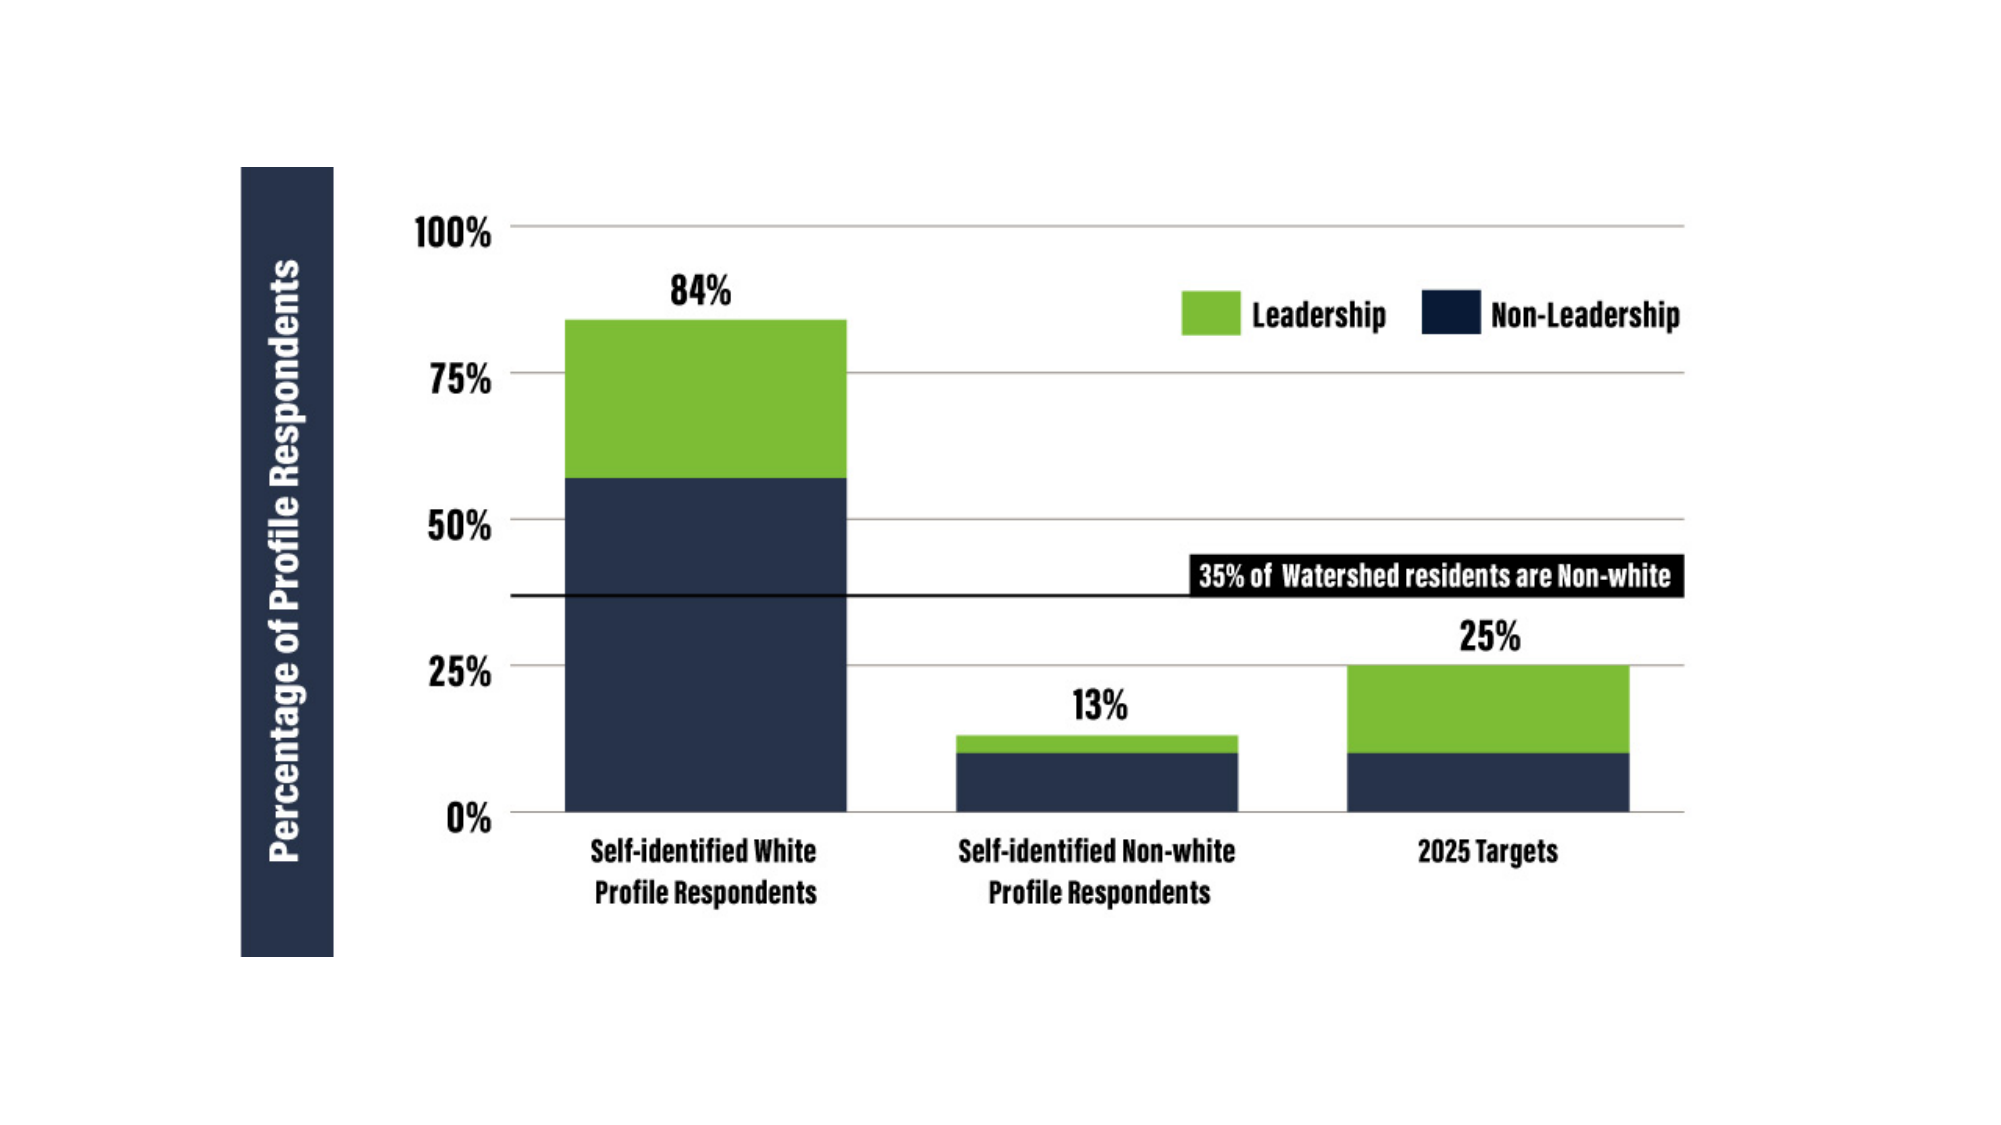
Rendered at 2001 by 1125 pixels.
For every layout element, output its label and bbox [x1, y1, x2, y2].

picture [240, 167, 1760, 957]
